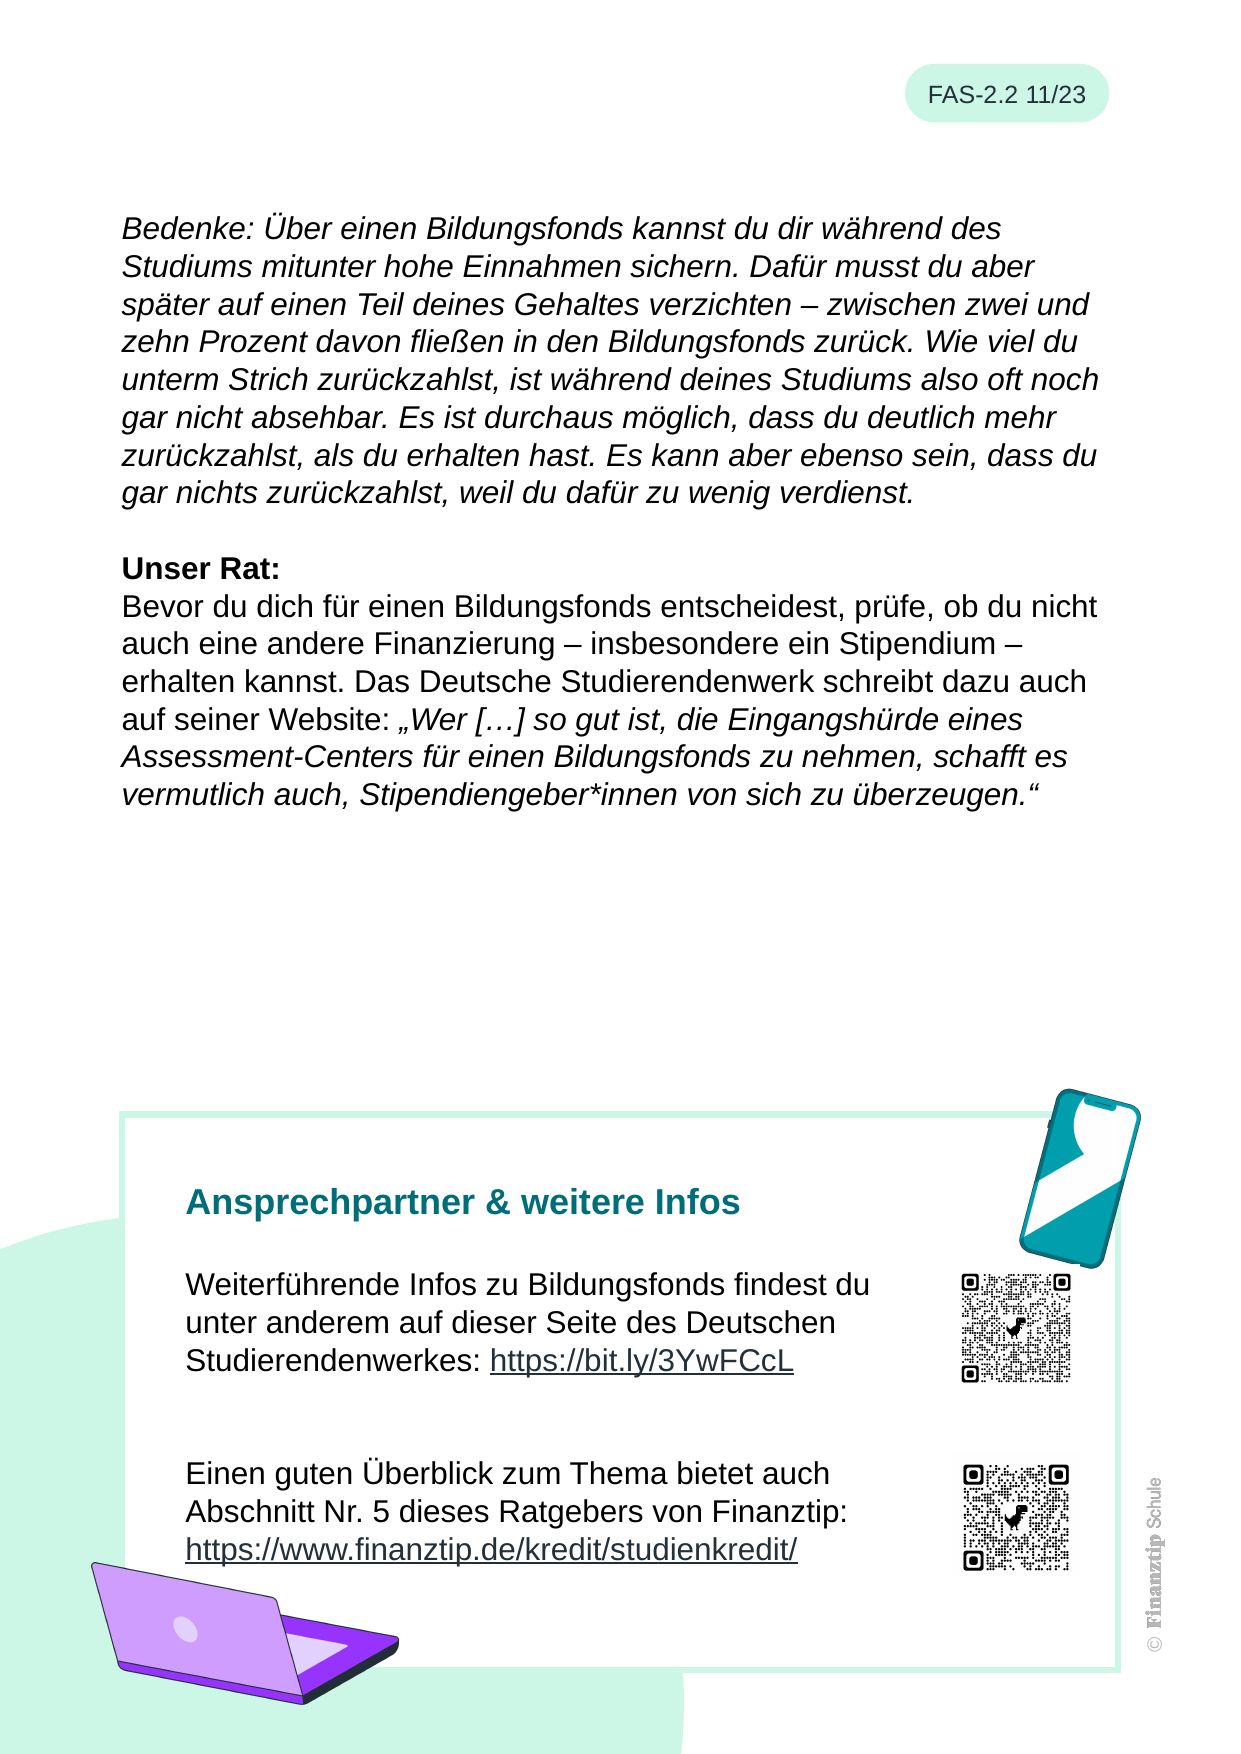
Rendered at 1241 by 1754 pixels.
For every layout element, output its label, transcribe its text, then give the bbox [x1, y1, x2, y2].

text_box Ansprechpartner & weitere Infos Weiterführende Infos zu Bildungsfonds findest du unter anderem auf dieser Seite des Deutschen Studierendenwerkes: https://bit.ly/3YwFCcL Einen guten Überblick zum Thema bietet auch Abschnitt Nr. 5 dieses Ratgebers von Finanztip: https://www.finanztip.de/kredit/studienkredit/ [121, 1113, 1119, 1671]
picture [952, 1066, 1188, 1393]
picture [91, 1562, 399, 1705]
picture [1143, 1478, 1165, 1628]
text_box Bedenke: Über einen Bildungsfonds kannst du dir während des Studiums mitunter hohe Einnahmen sichern. Dafür musst du aber später auf einen Teil deines Gehaltes verzichten – zwischen zwei und zehn Prozent davon fließen in den Bildungsfonds zurück. Wie viel du unterm Strich zurückzahlst, ist während deines Studiums also oft noch gar nicht absehbar. Es ist durchaus möglich, dass du deutlich mehr zurückzahlst, als du erhalten hast. Es kann aber ebenso sein, dass du gar nichts zurückzahlst, weil du dafür zu wenig verdienst. Unser Rat: Bevor du dich für einen Bildungsfonds entscheidest, prüfe, ob du nicht auch eine andere Finanzierung – insbesondere ein Stipendium – erhalten kannst. Das Deutsche Studierendenwerk schreibt dazu auch auf seiner Website: „Wer […] so gut ist, die Eingangshürde eines Assessment-Centers für einen Bildungsfonds zu nehmen, schafft es vermutlich auch, Stipendiengeber*innen von sich zu überzeugen.“ [121, 200, 1119, 820]
picture [952, 1453, 1080, 1582]
